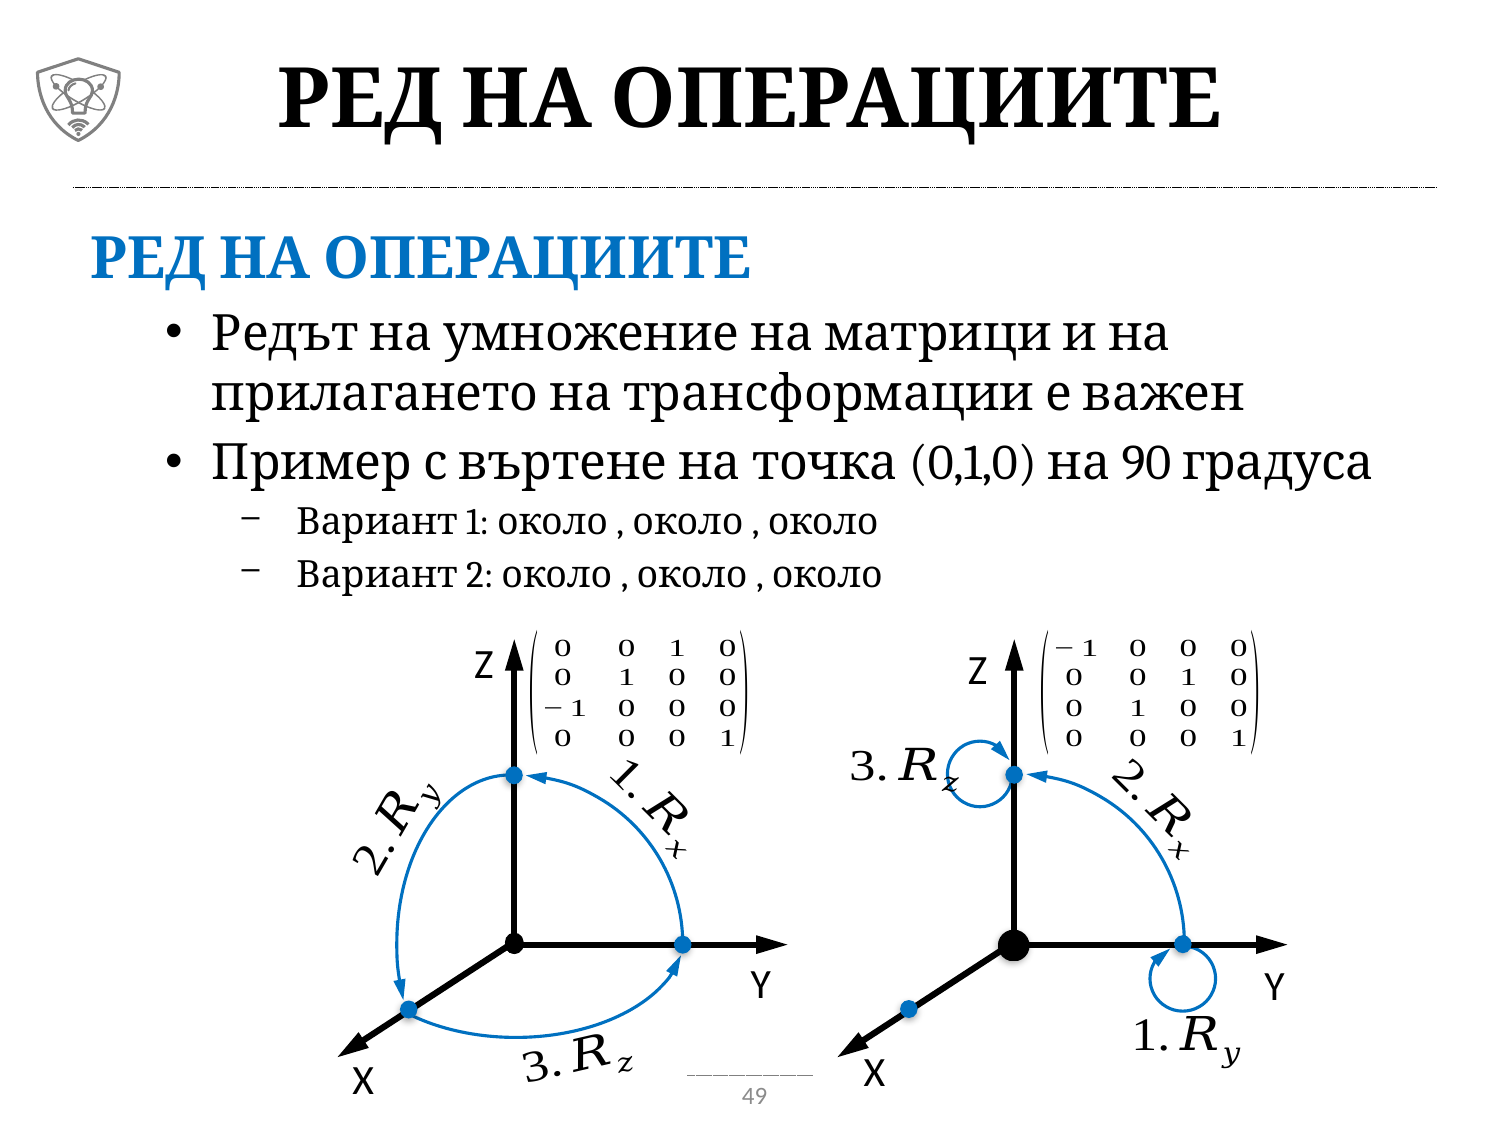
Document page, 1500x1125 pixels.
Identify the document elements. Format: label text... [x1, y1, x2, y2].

text_box [396, 774, 509, 940]
text_box [998, 930, 1009, 940]
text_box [337, 941, 515, 1058]
text_box Y [1249, 951, 1297, 1017]
text_box X [337, 1065, 386, 1111]
text_box [1005, 767, 1009, 782]
text_box [946, 740, 1009, 808]
text_box [505, 768, 509, 783]
text_box Z [459, 629, 506, 695]
text_box X [848, 1066, 897, 1102]
text_box [1018, 930, 1030, 943]
text_box [1018, 766, 1023, 783]
text_box [518, 952, 680, 1039]
text_box [1018, 770, 1185, 942]
text_box [1149, 952, 1217, 1012]
text_box [1174, 935, 1192, 943]
text_box Y [735, 952, 783, 1014]
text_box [837, 941, 1015, 1058]
text_box [518, 771, 684, 942]
slide_number 49 [579, 1065, 930, 1125]
text_box Z [953, 635, 1000, 701]
title Ред на операциите [0, 0, 1500, 188]
text_box [1018, 952, 1029, 961]
text_box [674, 935, 692, 943]
text_box [518, 767, 523, 784]
